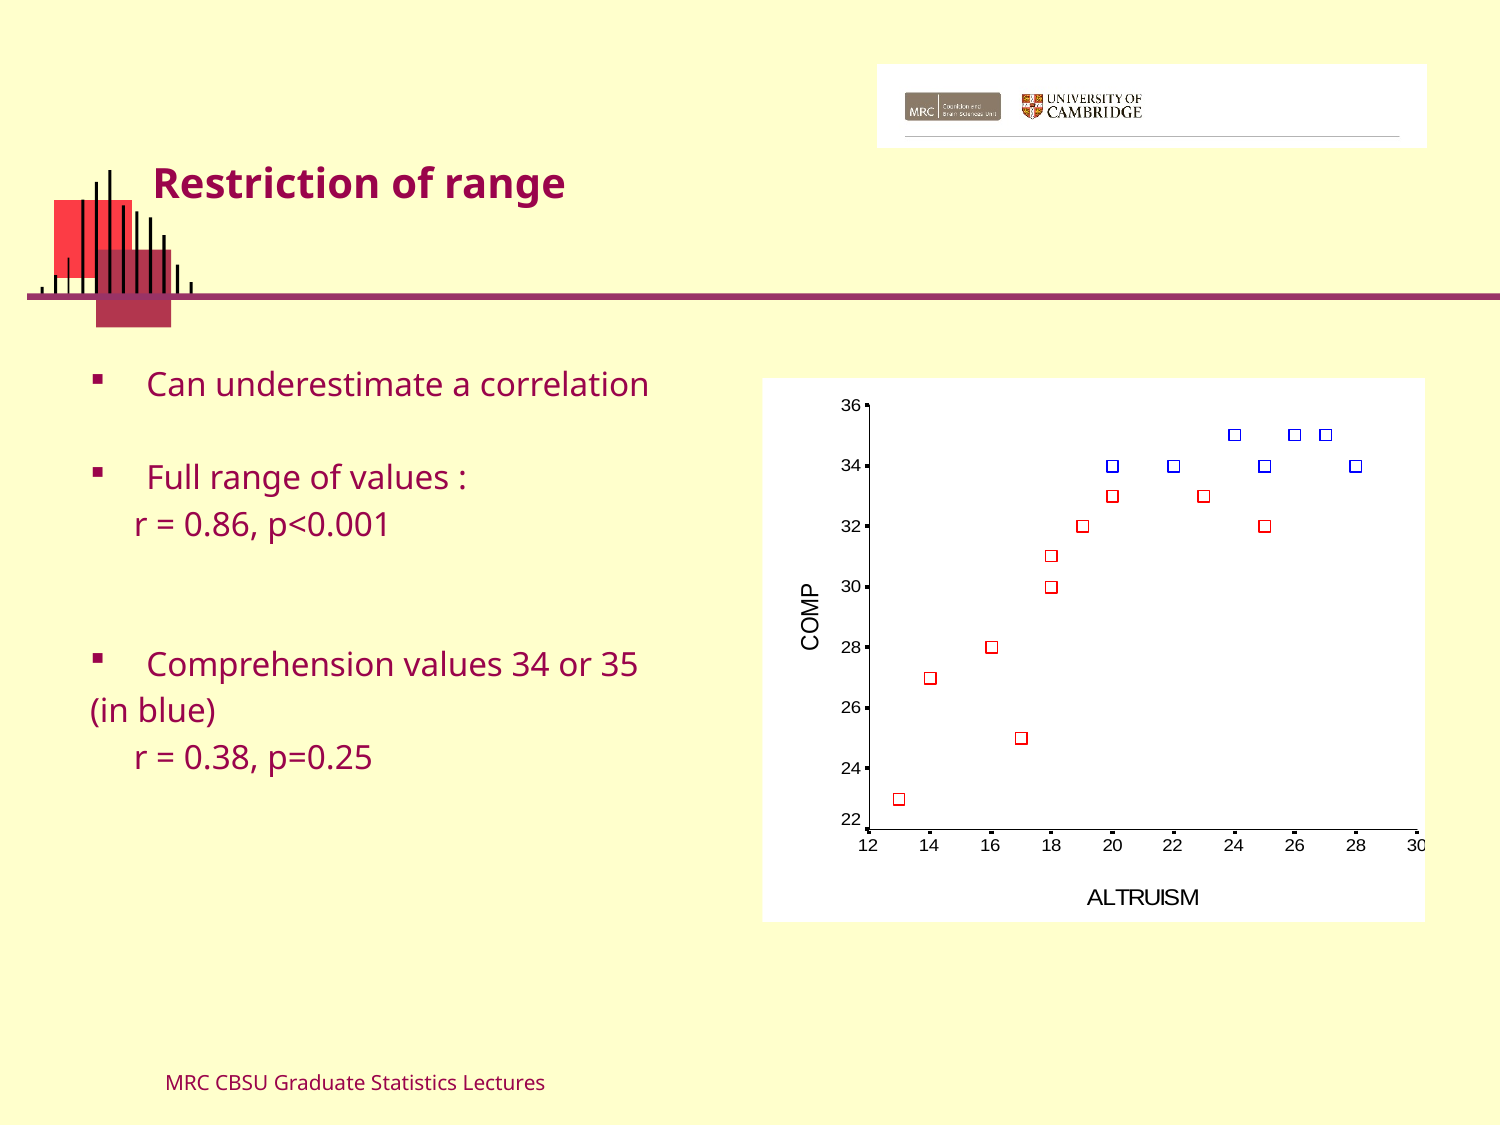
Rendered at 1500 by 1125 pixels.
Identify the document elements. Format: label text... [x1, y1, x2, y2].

picture [877, 64, 1427, 148]
footer MRC CBSU Graduate Statistics Lectures [149, 1062, 988, 1101]
title Restriction of range [137, 137, 988, 233]
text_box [762, 377, 1426, 923]
list Can underestimate a correlation Full range of values : r = 0.86, p<0.001 Comprehension values 34 or 35 (in blue) r = 0.38, p=0.25 [75, 262, 738, 1038]
